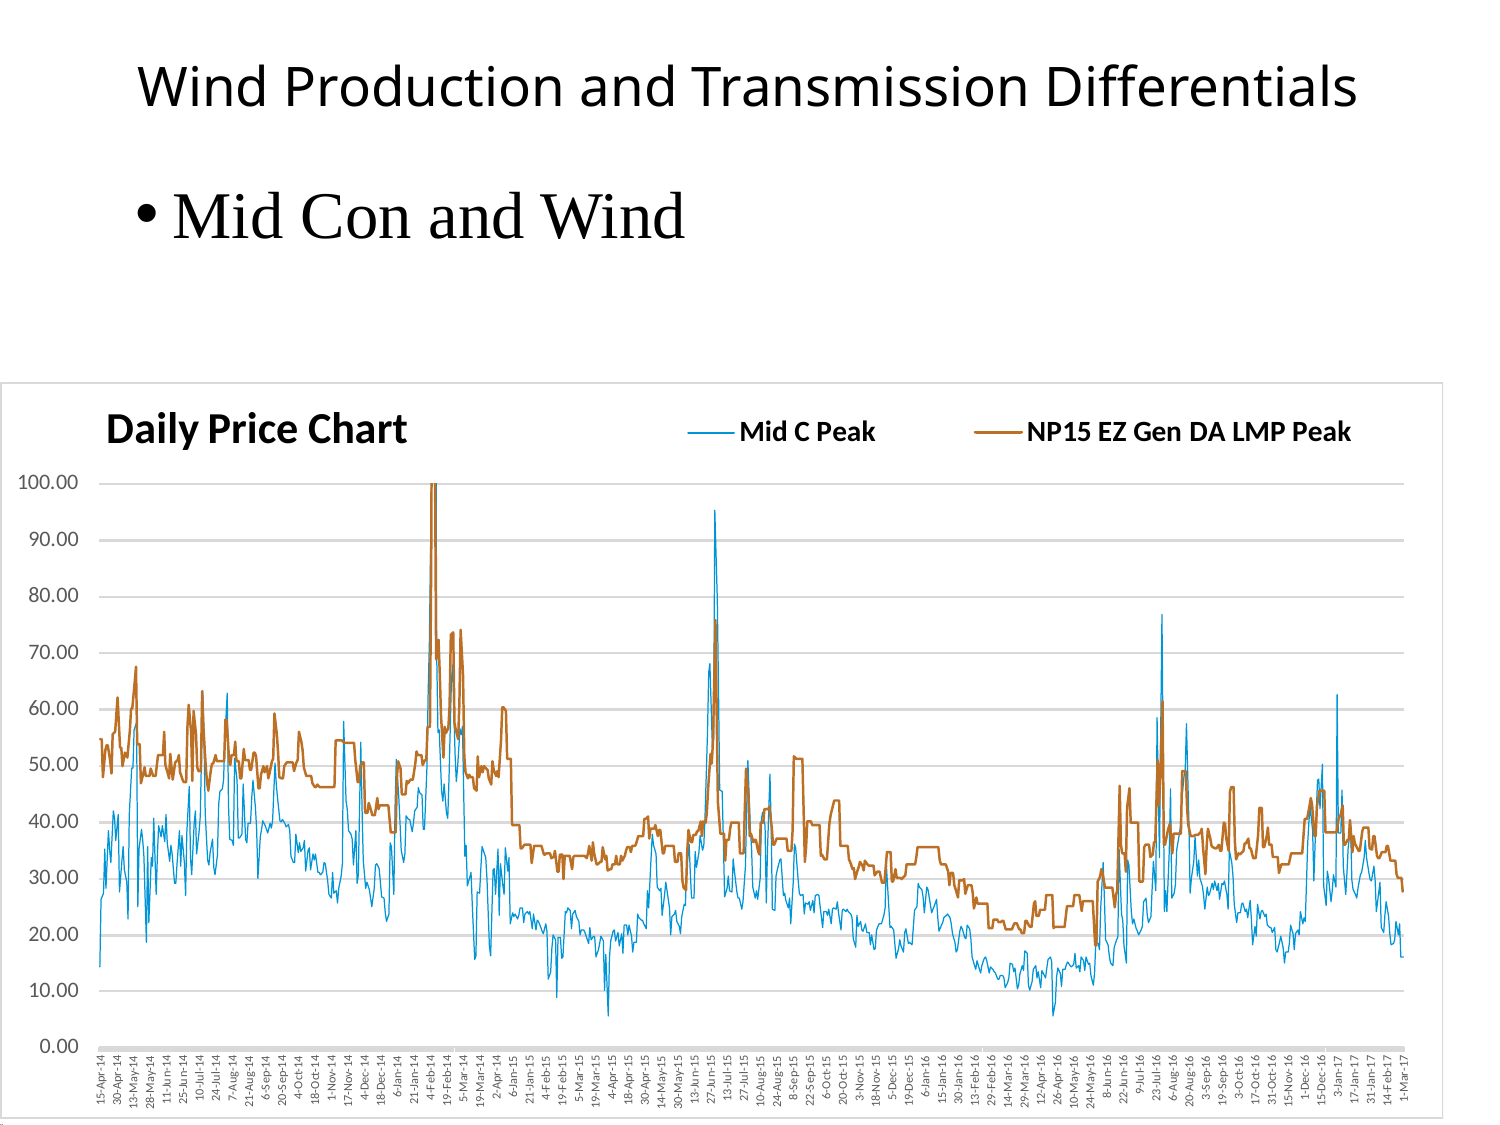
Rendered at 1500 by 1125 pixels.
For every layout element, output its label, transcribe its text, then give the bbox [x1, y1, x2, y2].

list Mid Con and Wind [120, 173, 1417, 381]
picture [0, 381, 1444, 1125]
title Wind Production and Transmission Differentials [120, 32, 1378, 146]
